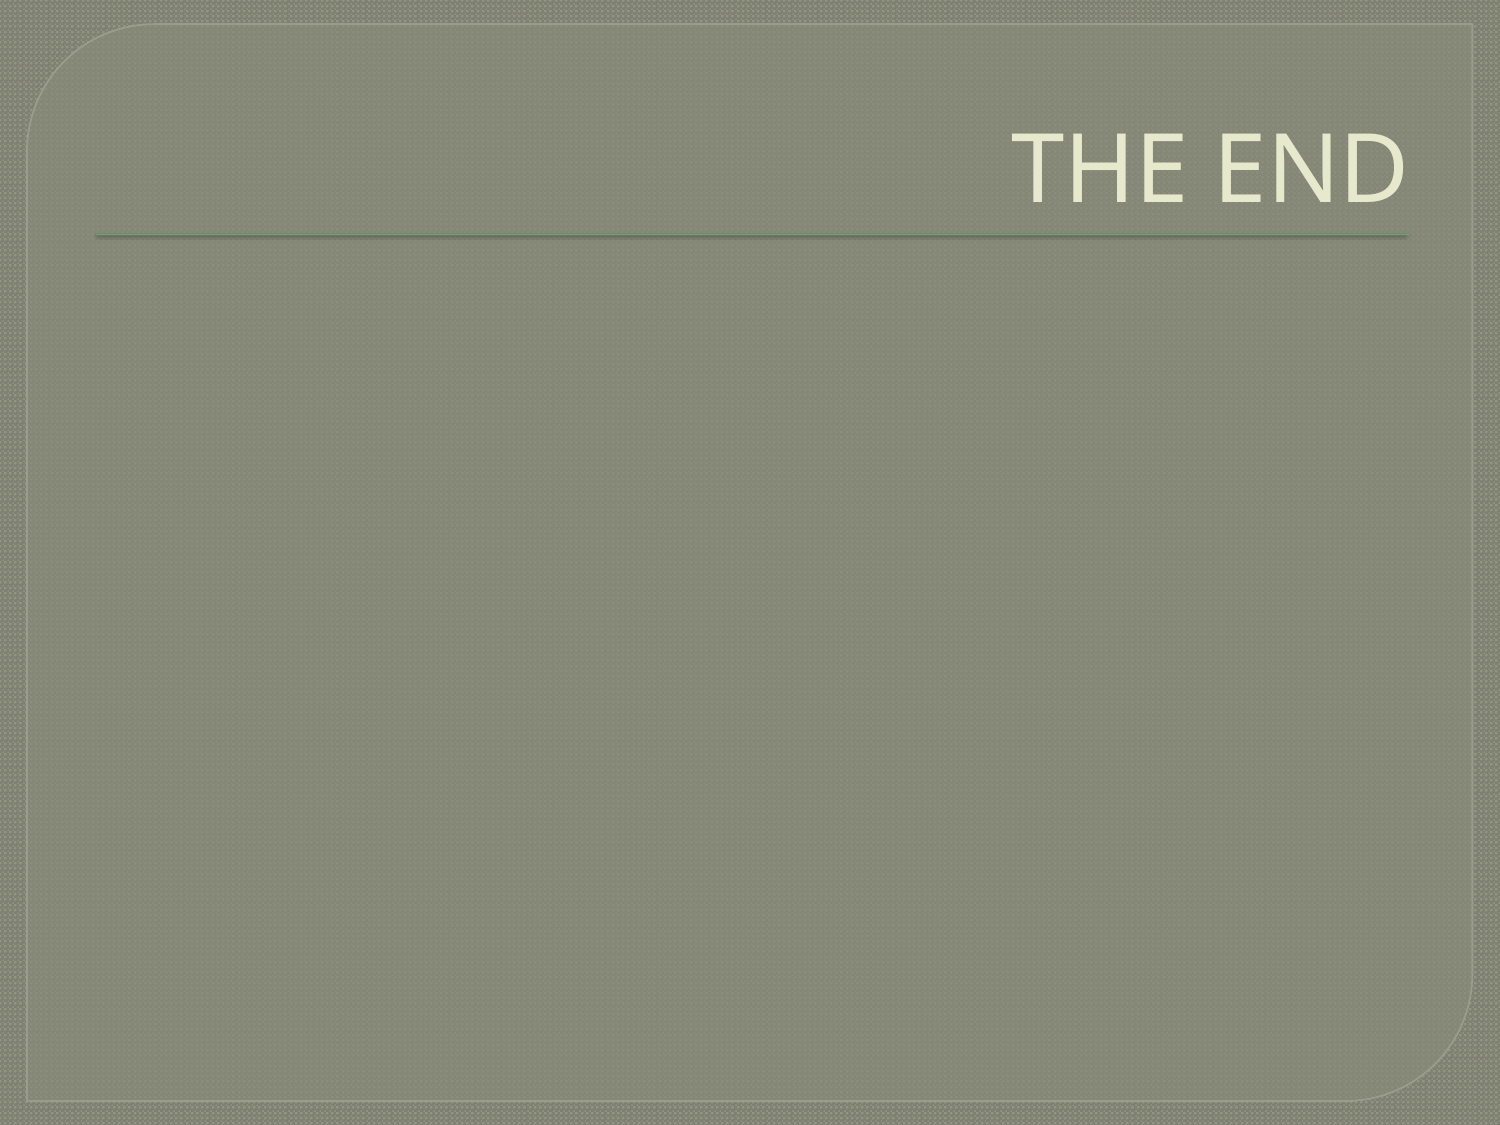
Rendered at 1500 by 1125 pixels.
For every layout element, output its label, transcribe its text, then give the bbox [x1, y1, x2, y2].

title THE END [75, 41, 1425, 230]
